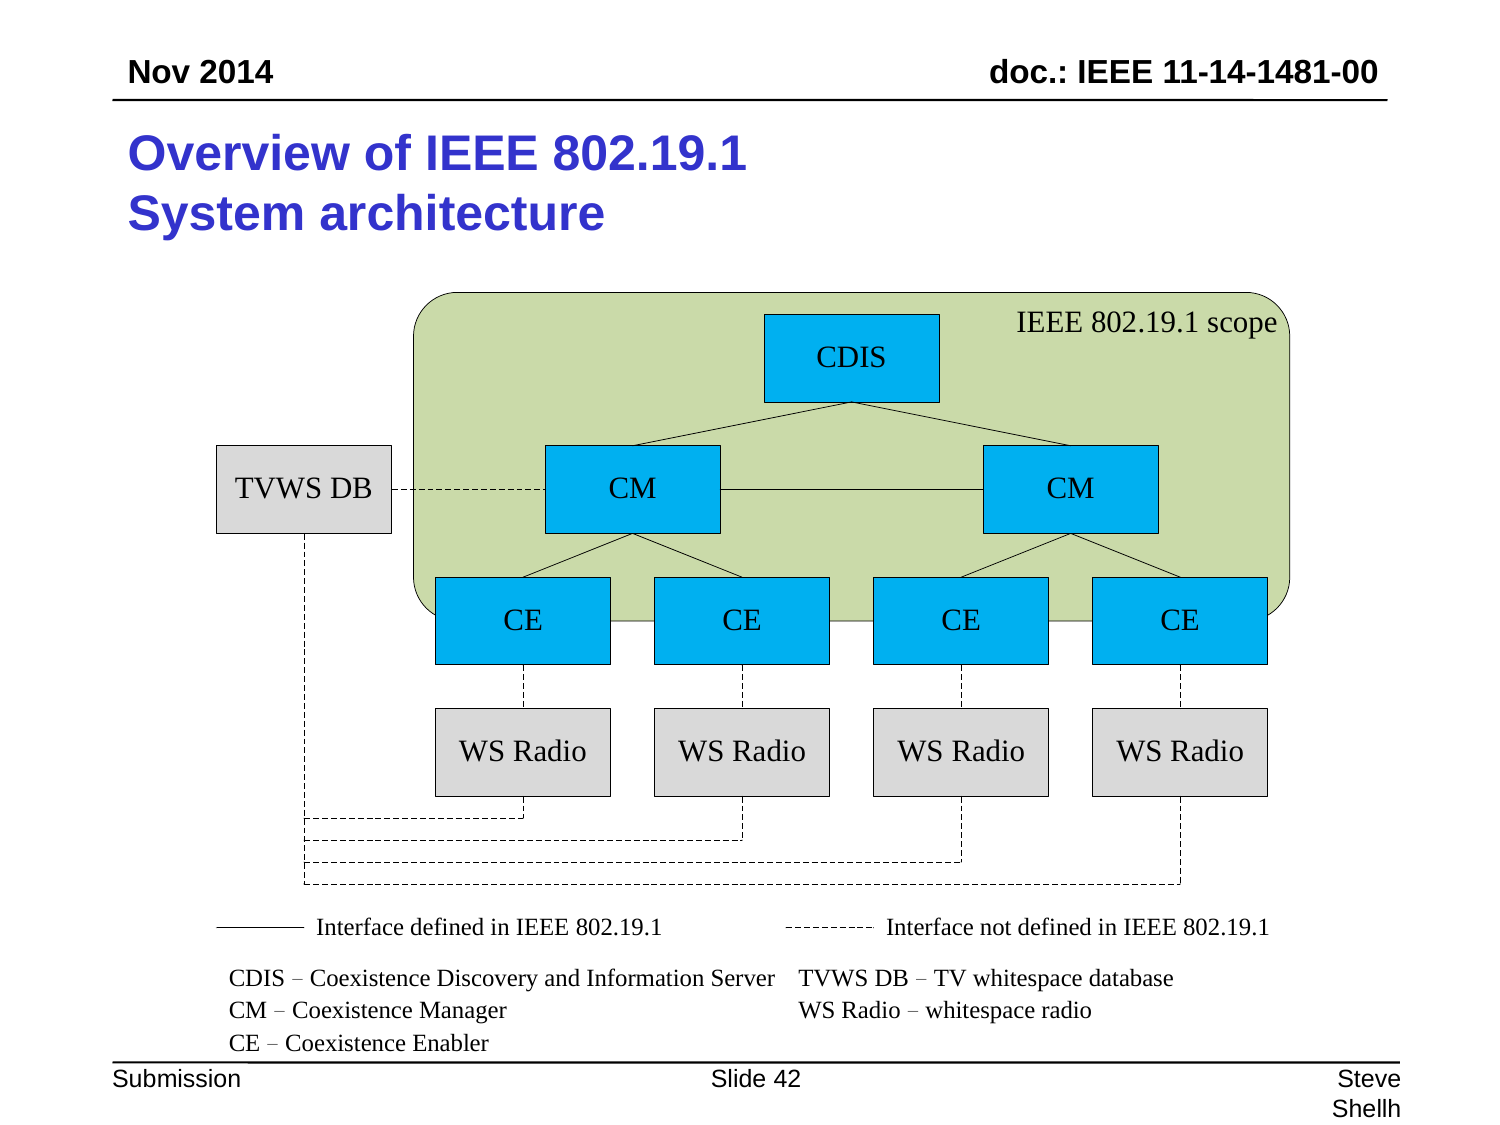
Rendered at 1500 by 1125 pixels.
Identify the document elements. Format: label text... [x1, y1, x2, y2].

footer Steve Shellhammer, Qualcomm [1320, 1061, 1402, 1093]
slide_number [112, 40, 463, 101]
title Overview of IEEE 802.19.1 System architecture [112, 112, 1388, 288]
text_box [212, 288, 1294, 1063]
slide_number Slide 42 [709, 1071, 803, 1093]
